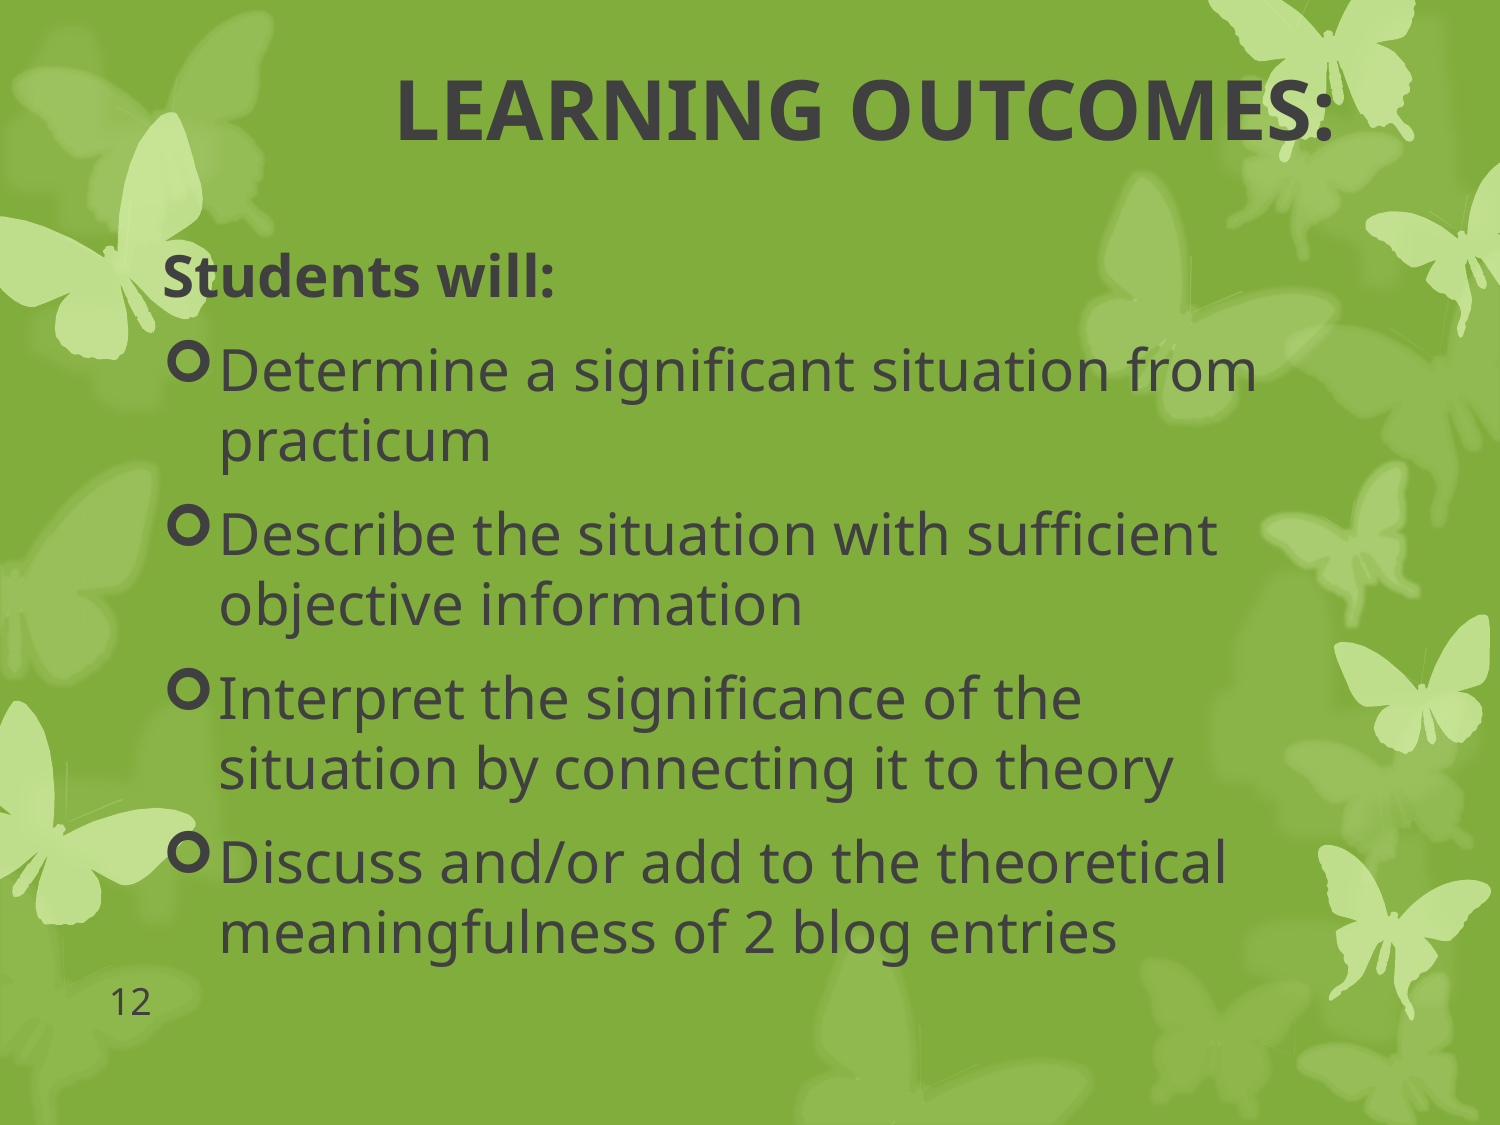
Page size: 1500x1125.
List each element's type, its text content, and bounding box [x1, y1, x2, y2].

title LEARNING OUTCOMES: [183, 30, 1352, 183]
list Students will: Determine a significant situation from practicum Describe the situation with sufficient objective information Interpret the significance of the situation by connecting it to theory Discuss and/or add to the theoretical meaningfulness of 2 blog entries [147, 231, 1317, 1032]
slide_number 12 [93, 976, 194, 1037]
